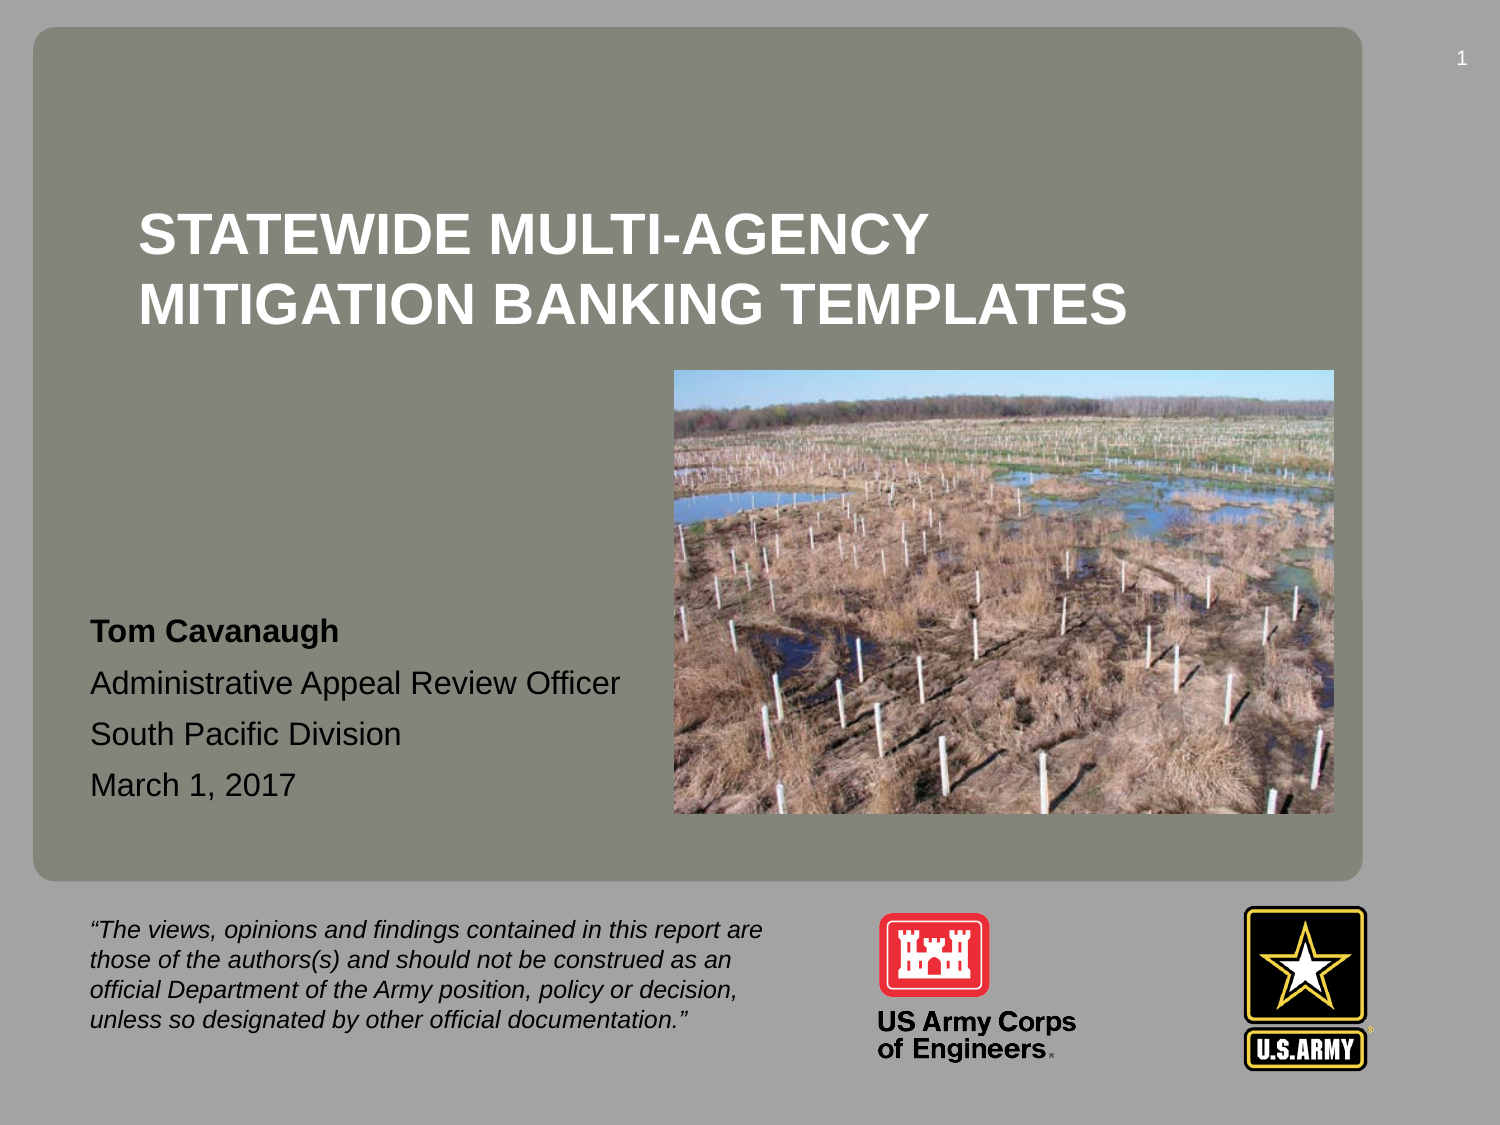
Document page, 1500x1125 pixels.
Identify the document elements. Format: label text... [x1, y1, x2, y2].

list Tom Cavanaugh Administrative Appeal Review Officer South Pacific Division March 1, 2017 [75, 607, 674, 814]
picture [1174, 866, 1436, 1111]
picture [878, 913, 1076, 1063]
title Statewide Multi-agency Mitigation Banking Templates [123, 188, 1249, 608]
slide_number 1 [1362, 37, 1483, 98]
picture [674, 370, 1334, 814]
